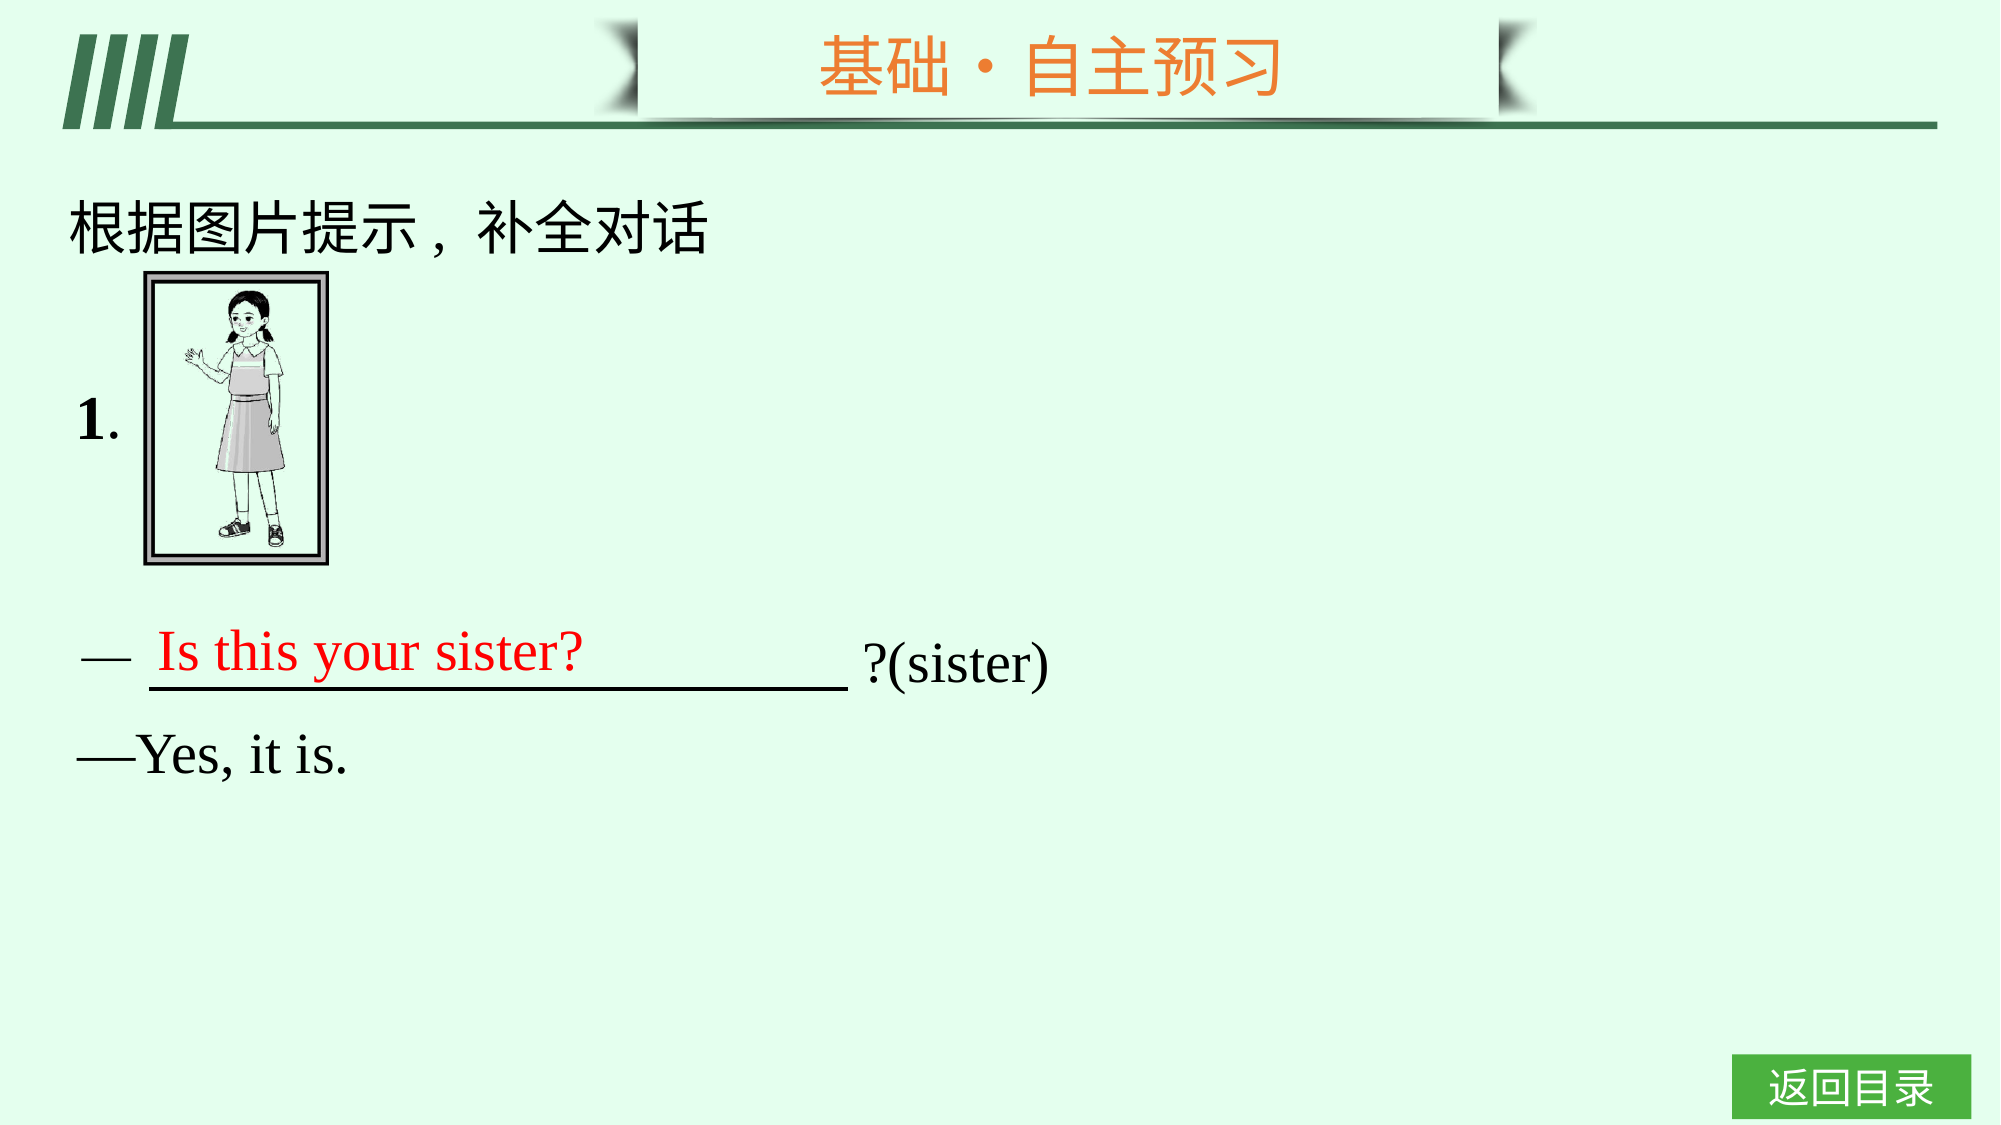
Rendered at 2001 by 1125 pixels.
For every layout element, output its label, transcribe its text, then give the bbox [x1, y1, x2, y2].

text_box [594, 16, 1537, 127]
text_box — ?(sister) —Yes, it is. [62, 596, 1938, 793]
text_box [74, 256, 1921, 646]
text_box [62, 34, 1938, 130]
text_box 根据图片提示, 补全对话 [53, 162, 738, 269]
text_box Is this your sister? [143, 646, 600, 690]
